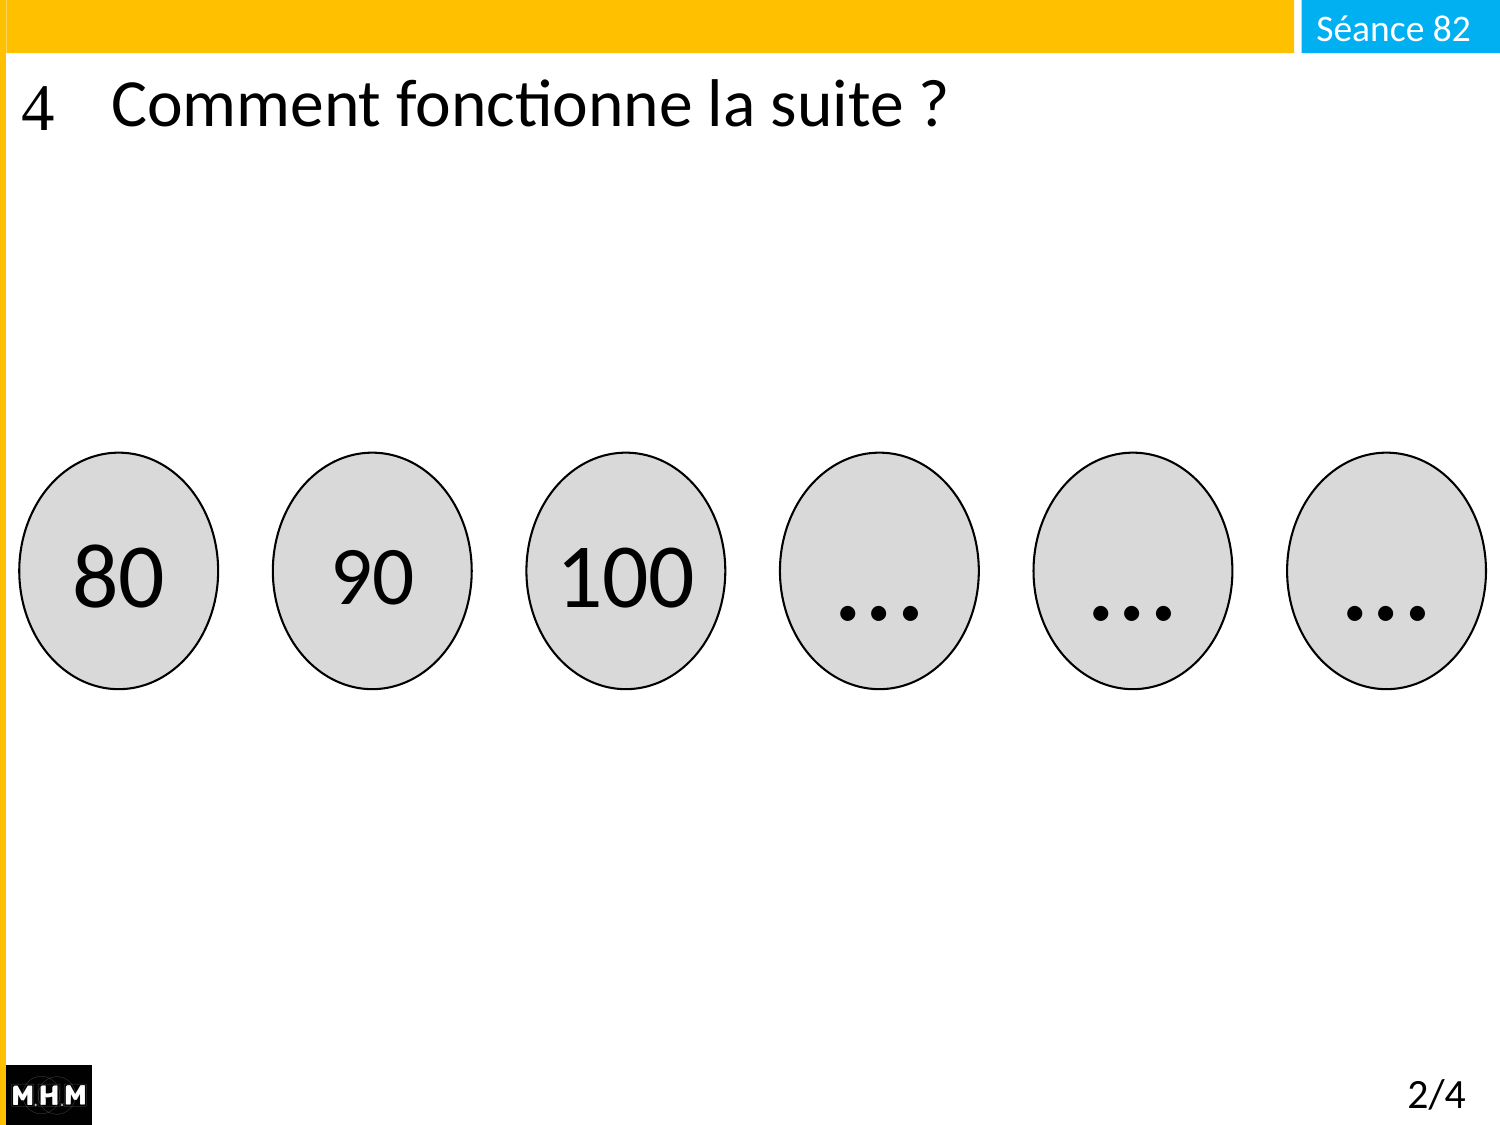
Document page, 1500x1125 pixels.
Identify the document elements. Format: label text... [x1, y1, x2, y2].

title Comment fonctionne la suite ? [96, 60, 1391, 149]
text_box … [1032, 451, 1234, 691]
text_box 100 [525, 451, 727, 691]
text_box 90 [271, 451, 473, 691]
text_box 80 [18, 451, 220, 691]
list 2/4 [1373, 1064, 1500, 1125]
text_box … [778, 451, 980, 691]
text_box … [1286, 451, 1488, 691]
picture [6, 1065, 92, 1125]
